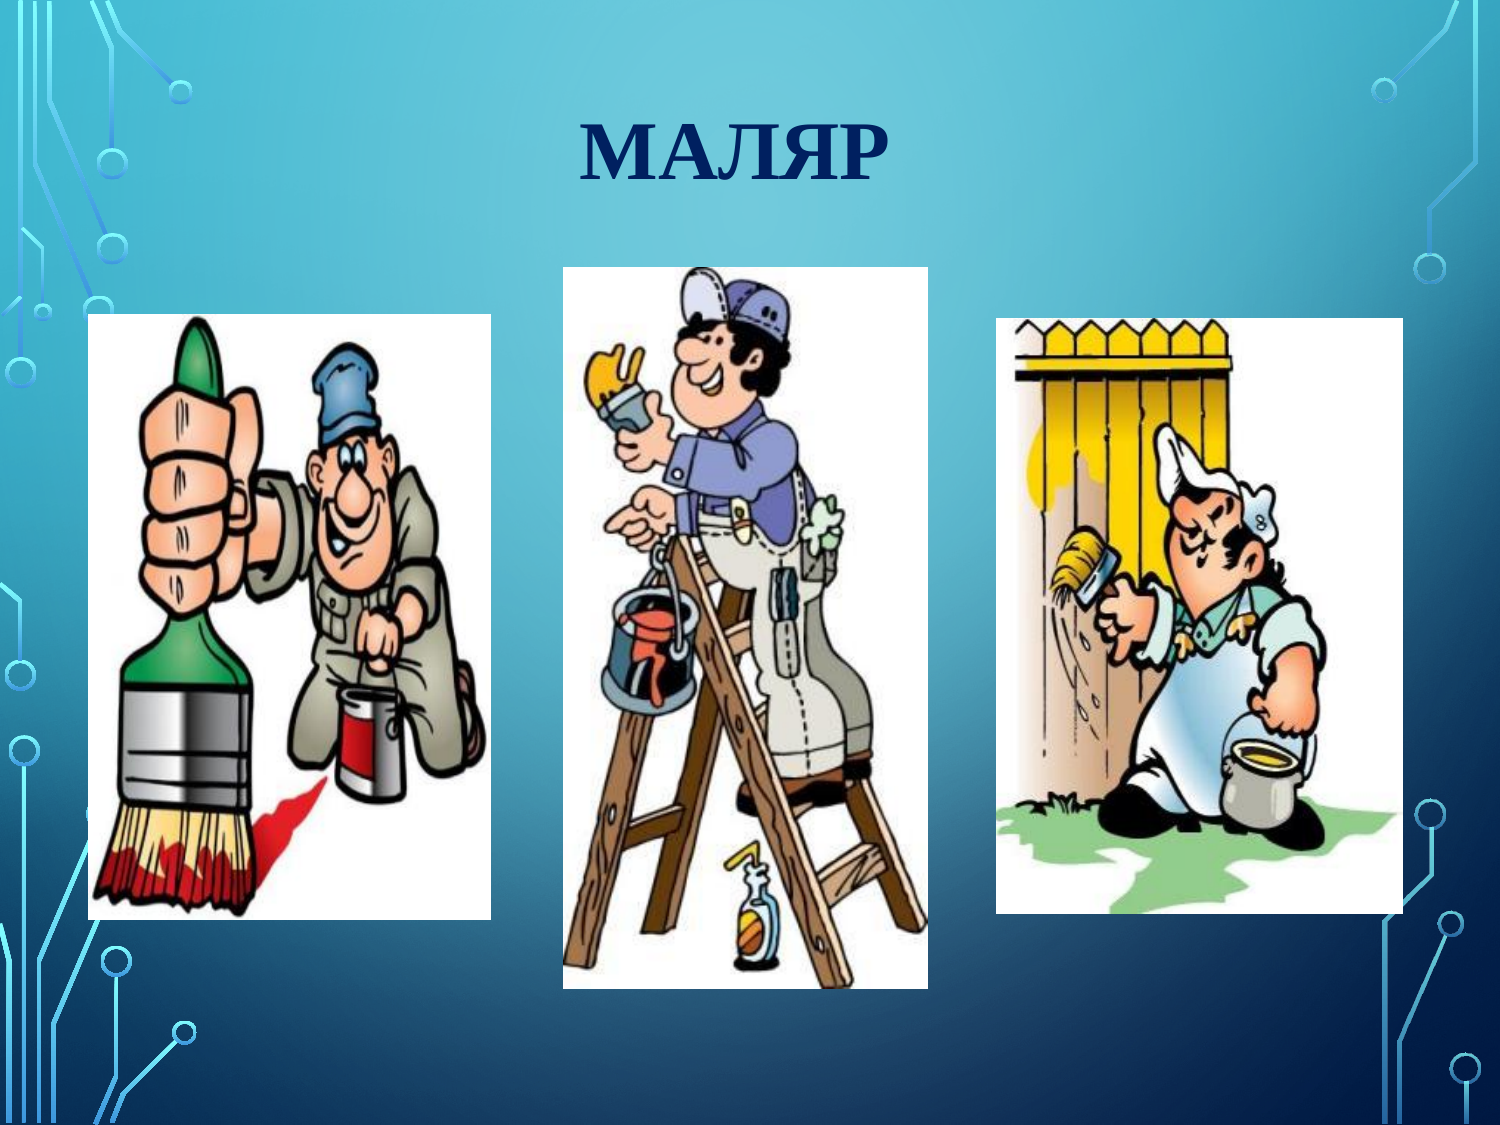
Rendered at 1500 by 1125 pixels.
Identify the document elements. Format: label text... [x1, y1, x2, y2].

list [88, 314, 491, 920]
title Маляр [140, 19, 1360, 268]
picture [996, 318, 1403, 915]
picture [562, 266, 928, 989]
